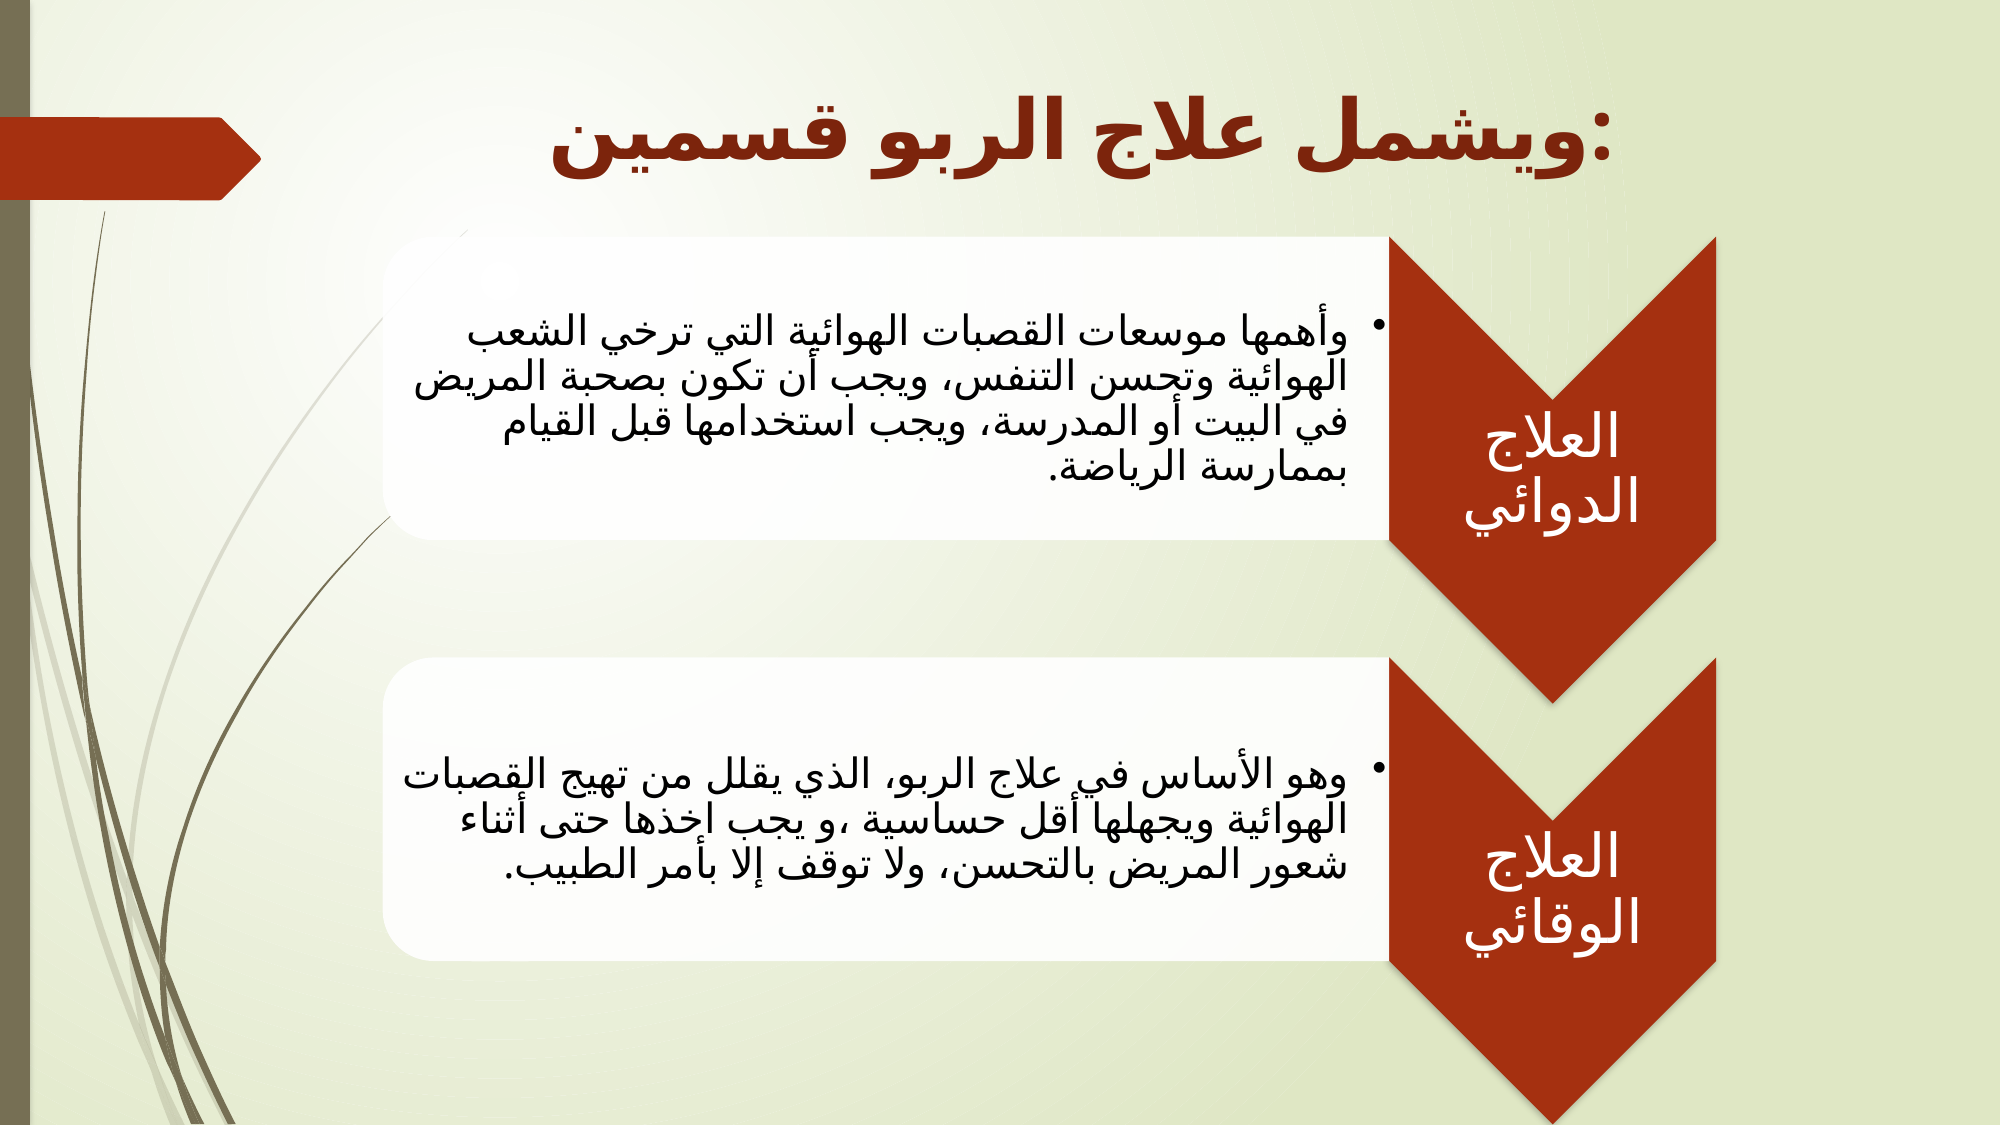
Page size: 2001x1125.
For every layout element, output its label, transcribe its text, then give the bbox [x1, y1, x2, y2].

text_box ويشمل علاج الربو قسمين: [430, 68, 1630, 184]
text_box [382, 235, 1717, 1125]
